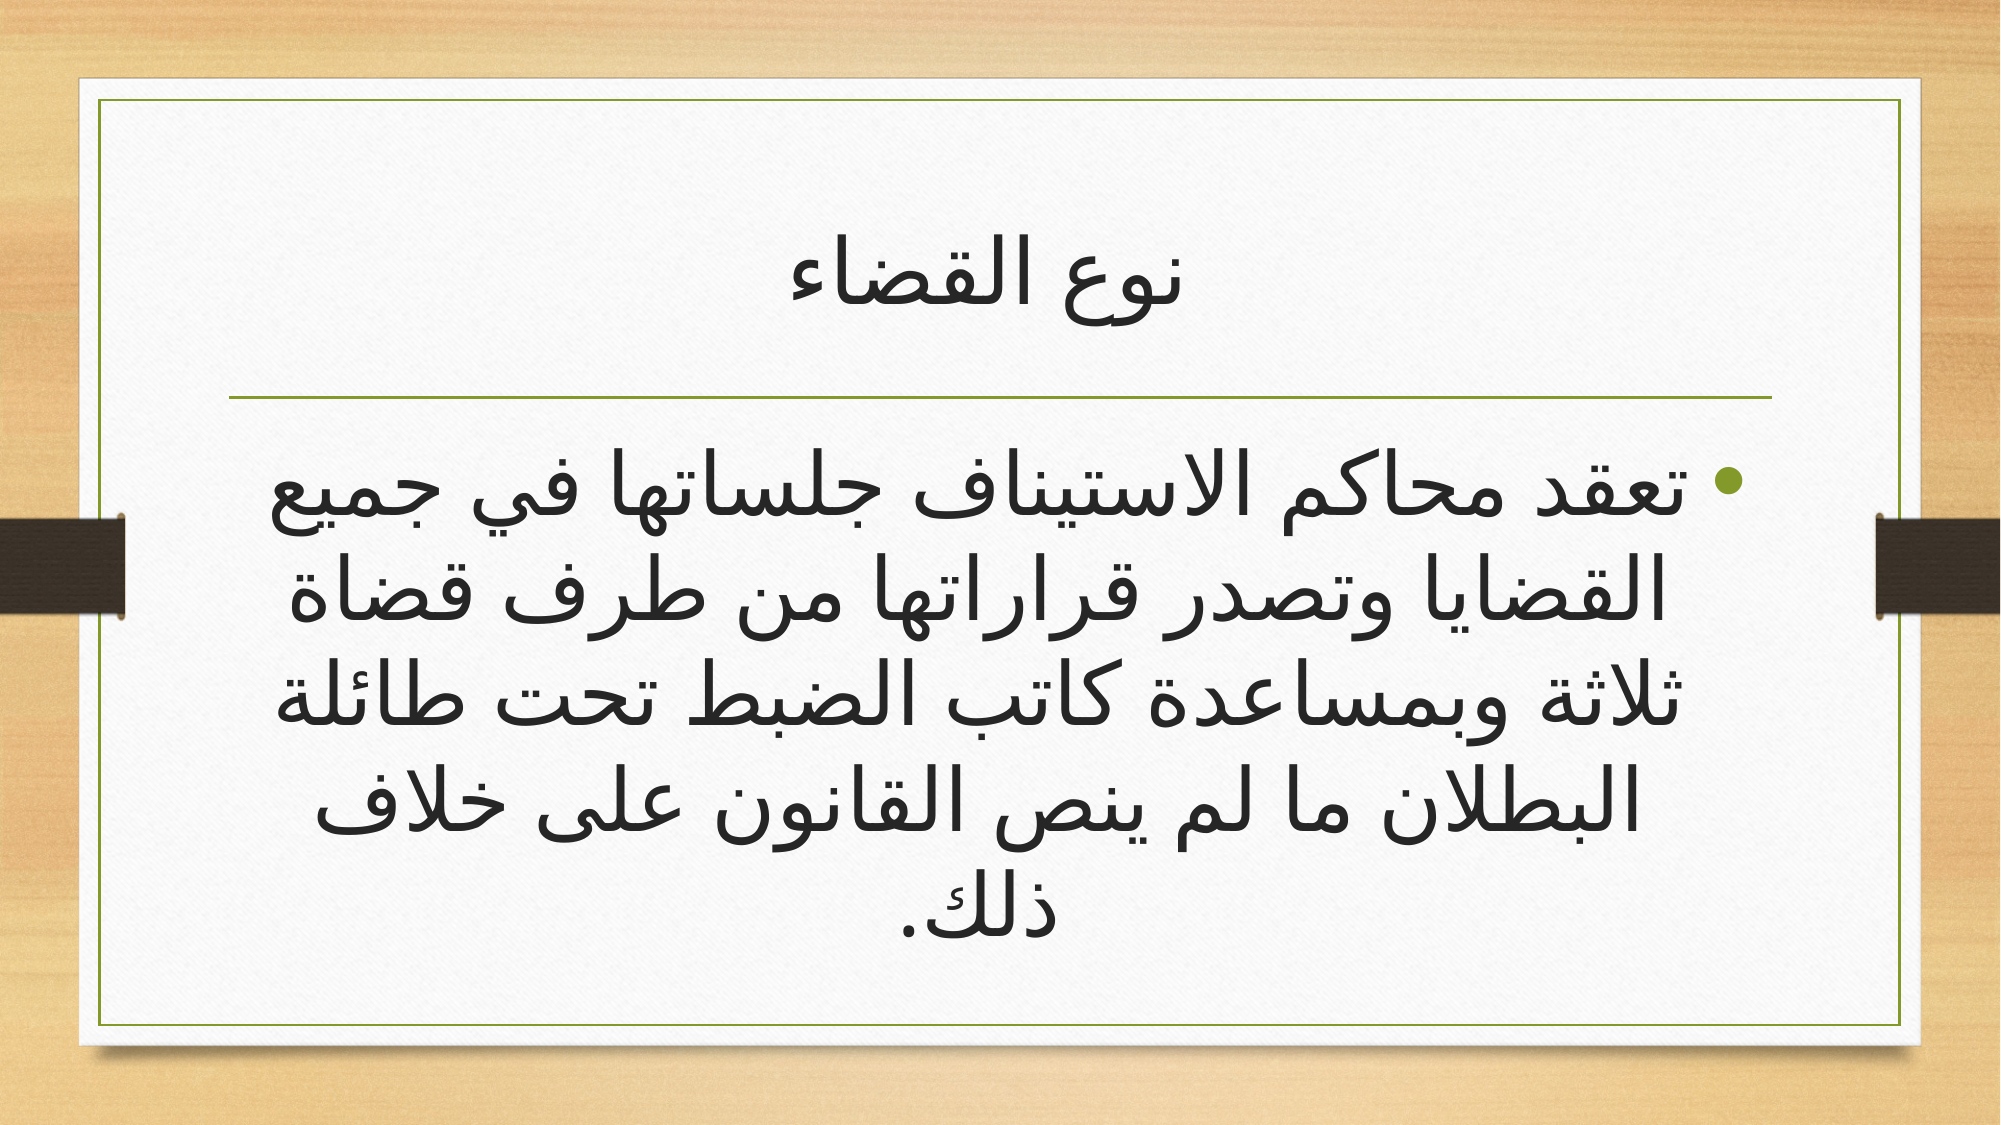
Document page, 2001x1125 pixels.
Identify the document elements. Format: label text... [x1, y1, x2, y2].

picture [0, 0, 2001, 1125]
list تعقد محاكم الاستيناف جلساتها في جميع القضايا وتصدر قراراتها من طرف قضاة ثلاثة وبمساعدة كاتب الضبط تحت طائلة البطلان ما لم ينص القانون على خلاف ذلك. [212, 419, 1788, 964]
title نوع القضاء [212, 161, 1788, 375]
